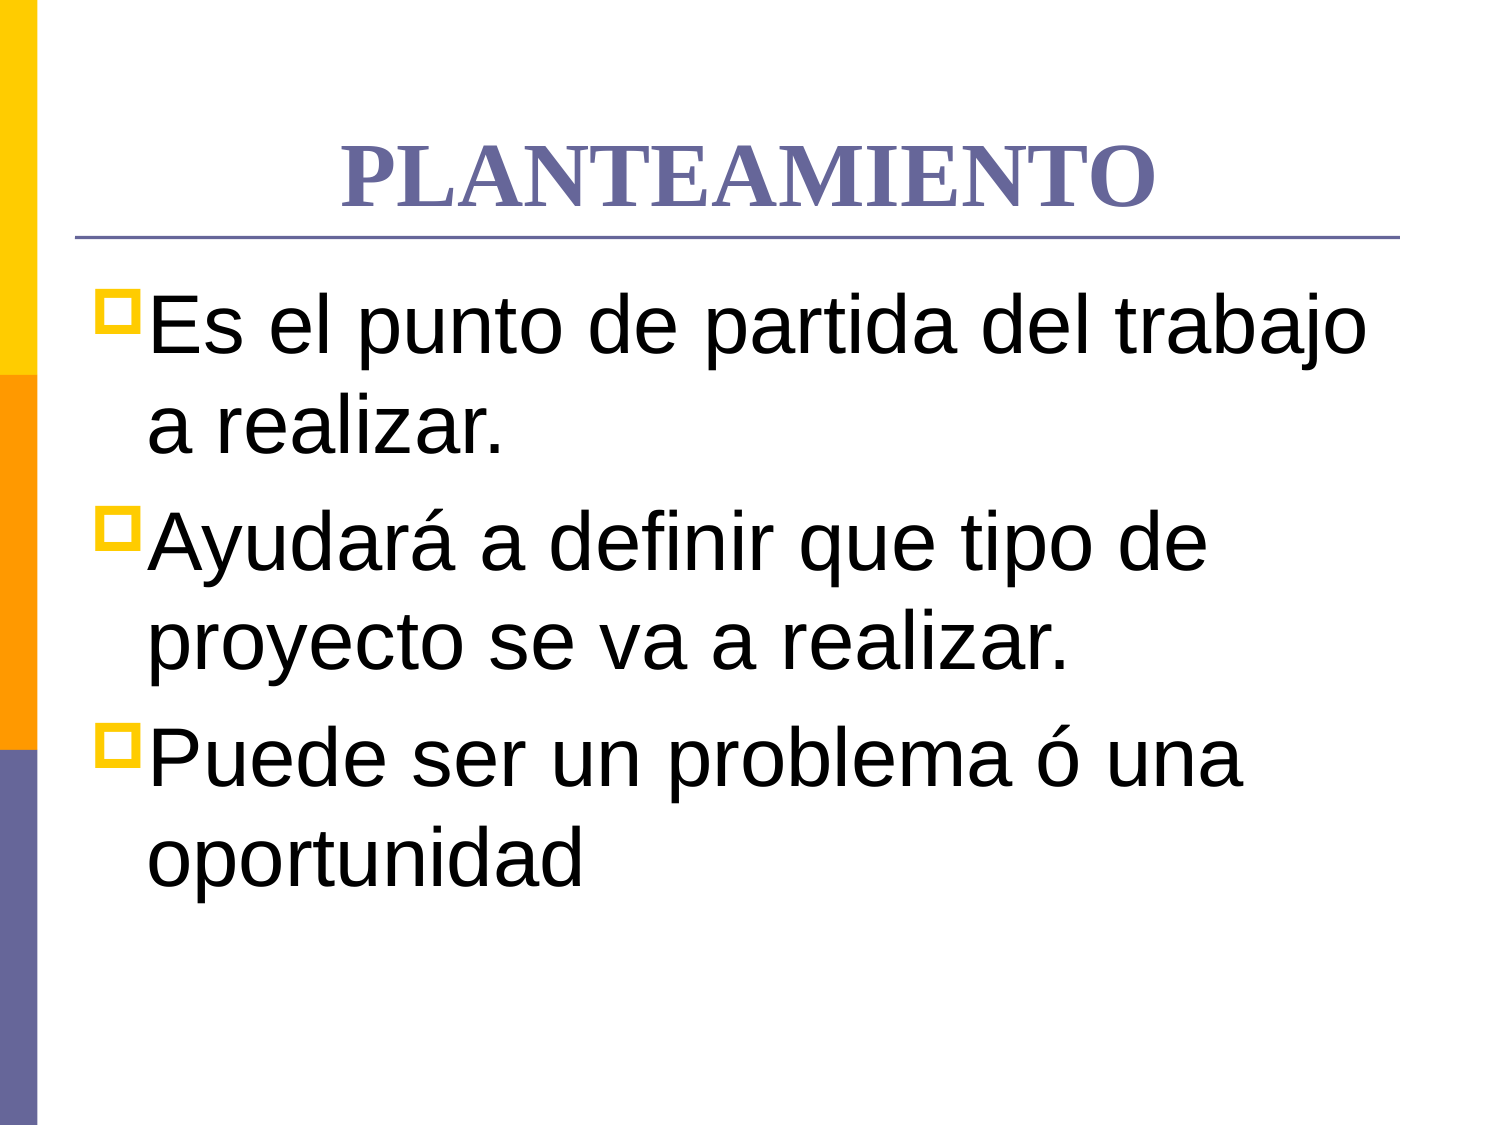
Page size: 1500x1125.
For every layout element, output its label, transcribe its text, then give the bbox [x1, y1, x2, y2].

list Es el punto de partida del trabajo a realizar. Ayudará a definir que tipo de proyecto se va a realizar. Puede ser un problema ó una oportunidad [75, 262, 1425, 1006]
title PLANTEAMIENTO [75, 45, 1425, 233]
